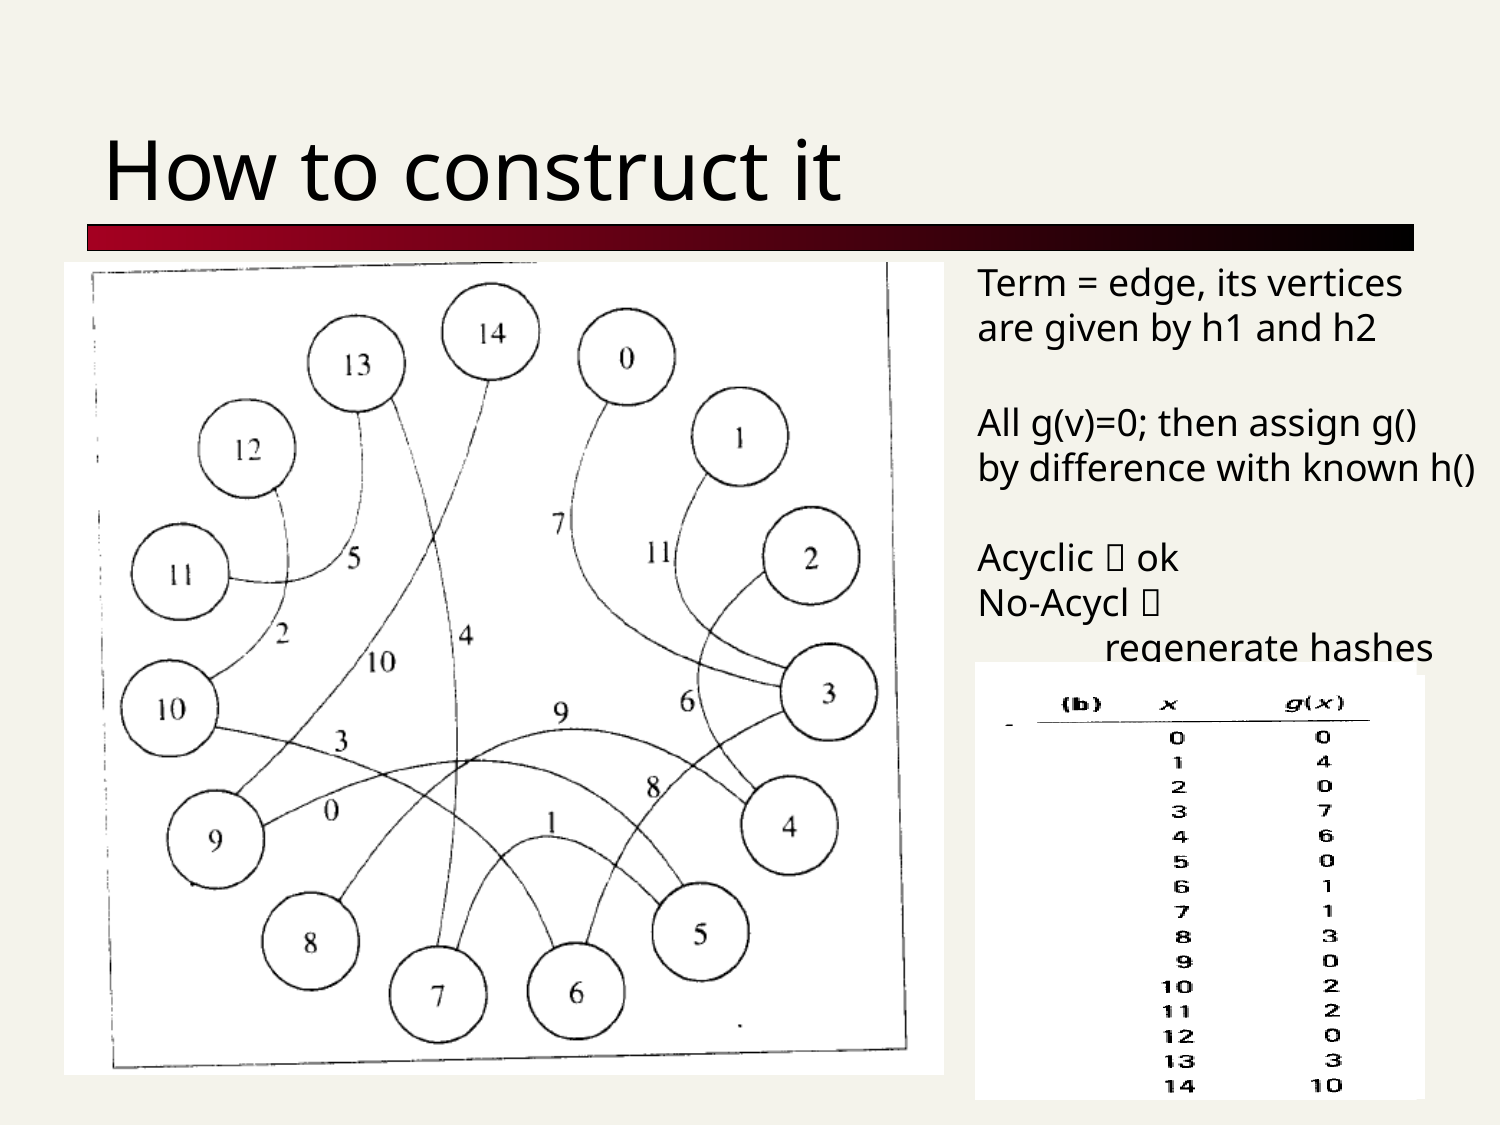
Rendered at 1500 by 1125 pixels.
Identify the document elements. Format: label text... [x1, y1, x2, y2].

text_box Term = edge, its vertices are given by h1 and h2 All g(v)=0; then assign g() by difference with known h() Acyclic  ok No-Acycl  regenerate hashes [962, 251, 1492, 677]
title How to construct it [87, 62, 1413, 226]
picture [974, 662, 1426, 1101]
picture [64, 262, 944, 1076]
